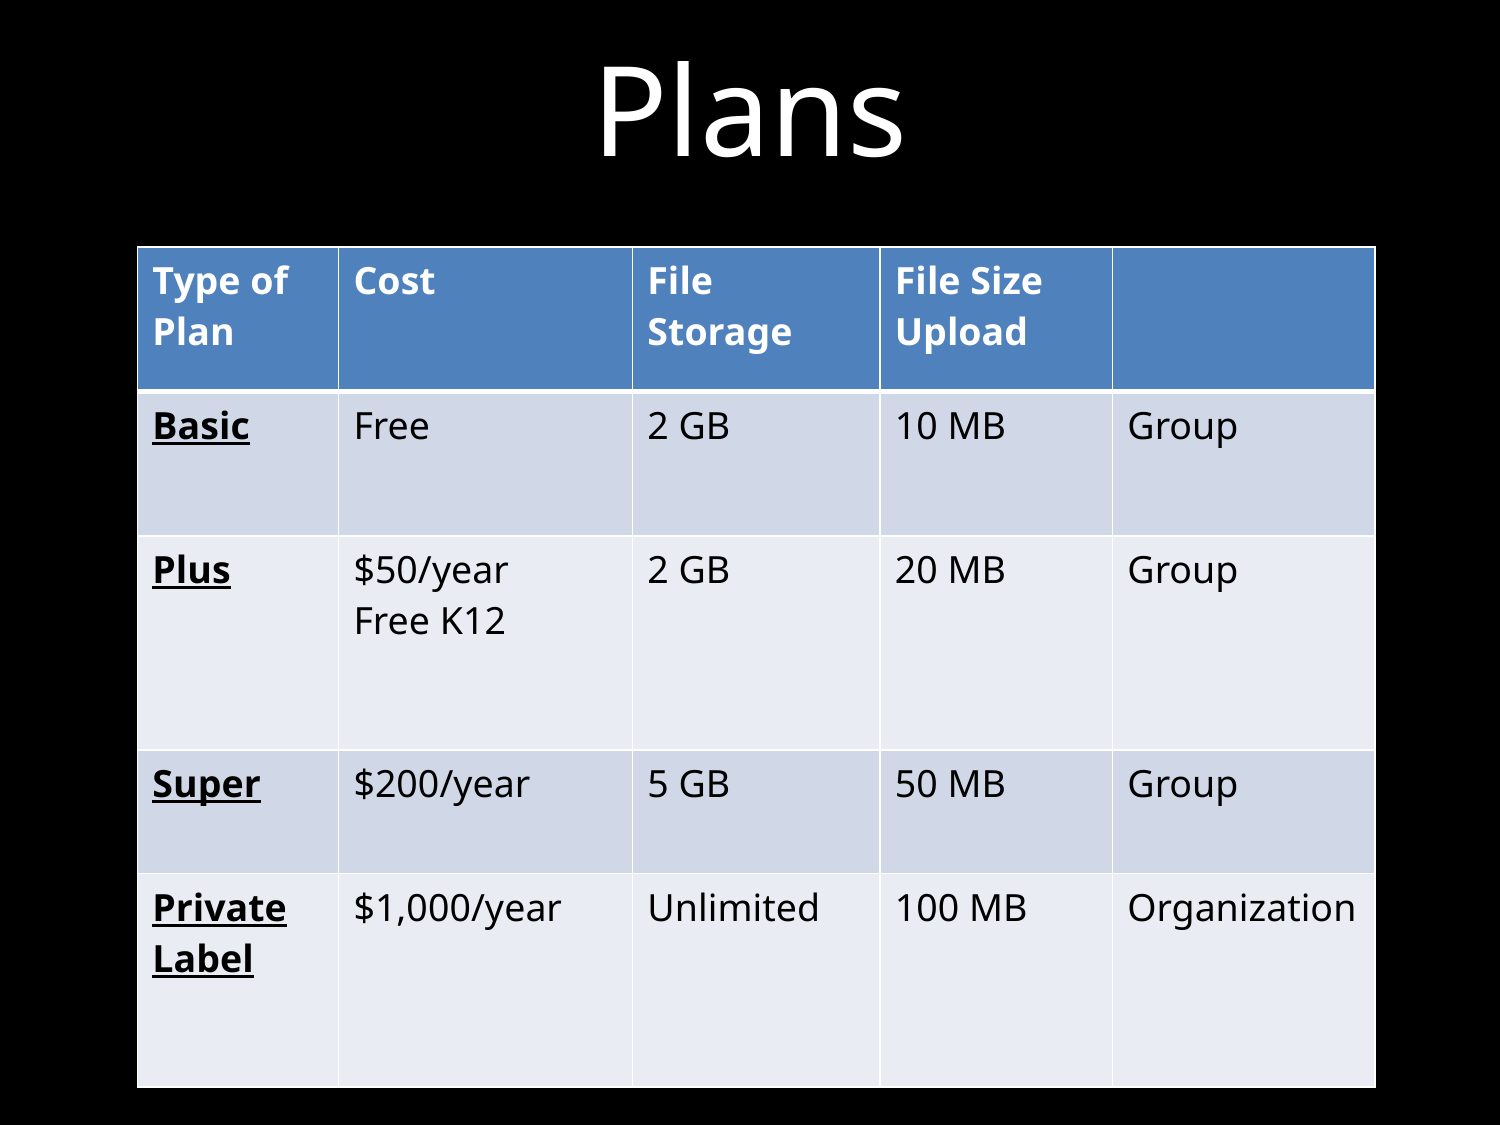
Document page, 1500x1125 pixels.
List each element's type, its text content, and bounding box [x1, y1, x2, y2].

table_header [1113, 248, 1374, 389]
table_cell Private Label [138, 874, 338, 1086]
table_cell $200/year [339, 751, 632, 873]
title Plans [74, 12, 1426, 201]
table_cell 10 MB [881, 394, 1112, 535]
table_cell Organization [1113, 874, 1374, 1086]
table_cell 20 MB [881, 537, 1112, 749]
table_cell $1,000/year [339, 874, 632, 1086]
table_header File Size Upload [881, 248, 1112, 389]
table_cell 100 MB [881, 874, 1112, 1086]
table_cell 2 GB [633, 394, 879, 535]
table_cell Basic [138, 394, 338, 535]
table_header Type of Plan [138, 248, 338, 389]
table_cell Group [1113, 537, 1374, 749]
table_cell 2 GB [633, 537, 879, 749]
table_cell $50/year Free K12 [339, 537, 632, 749]
table_cell Group [1113, 751, 1374, 873]
table_cell 50 MB [881, 751, 1112, 873]
table_header Cost [339, 248, 632, 389]
table_cell Group [1113, 394, 1374, 535]
table_header File Storage [633, 248, 879, 389]
table_cell Free [339, 394, 632, 535]
table_cell 5 GB [633, 751, 879, 873]
table_cell Super [138, 751, 338, 873]
table_cell Plus [138, 537, 338, 749]
table_cell Unlimited [633, 874, 879, 1086]
